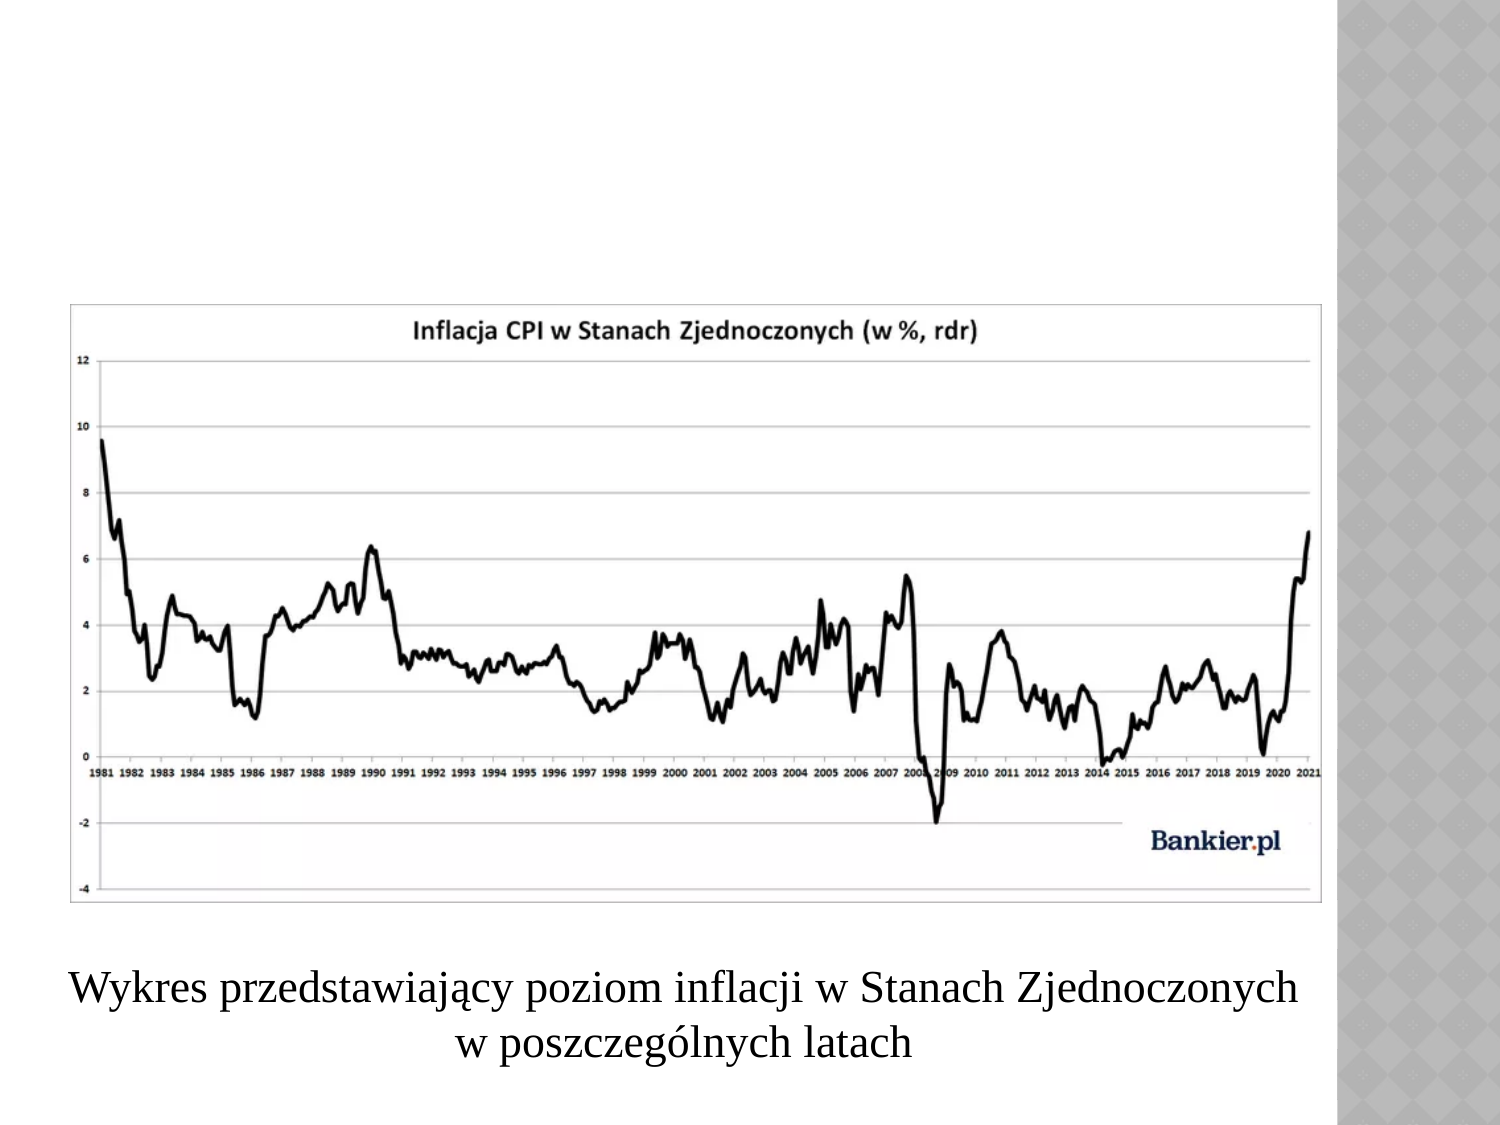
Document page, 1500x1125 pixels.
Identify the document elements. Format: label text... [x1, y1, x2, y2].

text_box Wykres przedstawiający poziom inflacji w Stanach Zjednoczonych w poszczególnych latach [53, 949, 1315, 1074]
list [69, 304, 1322, 903]
